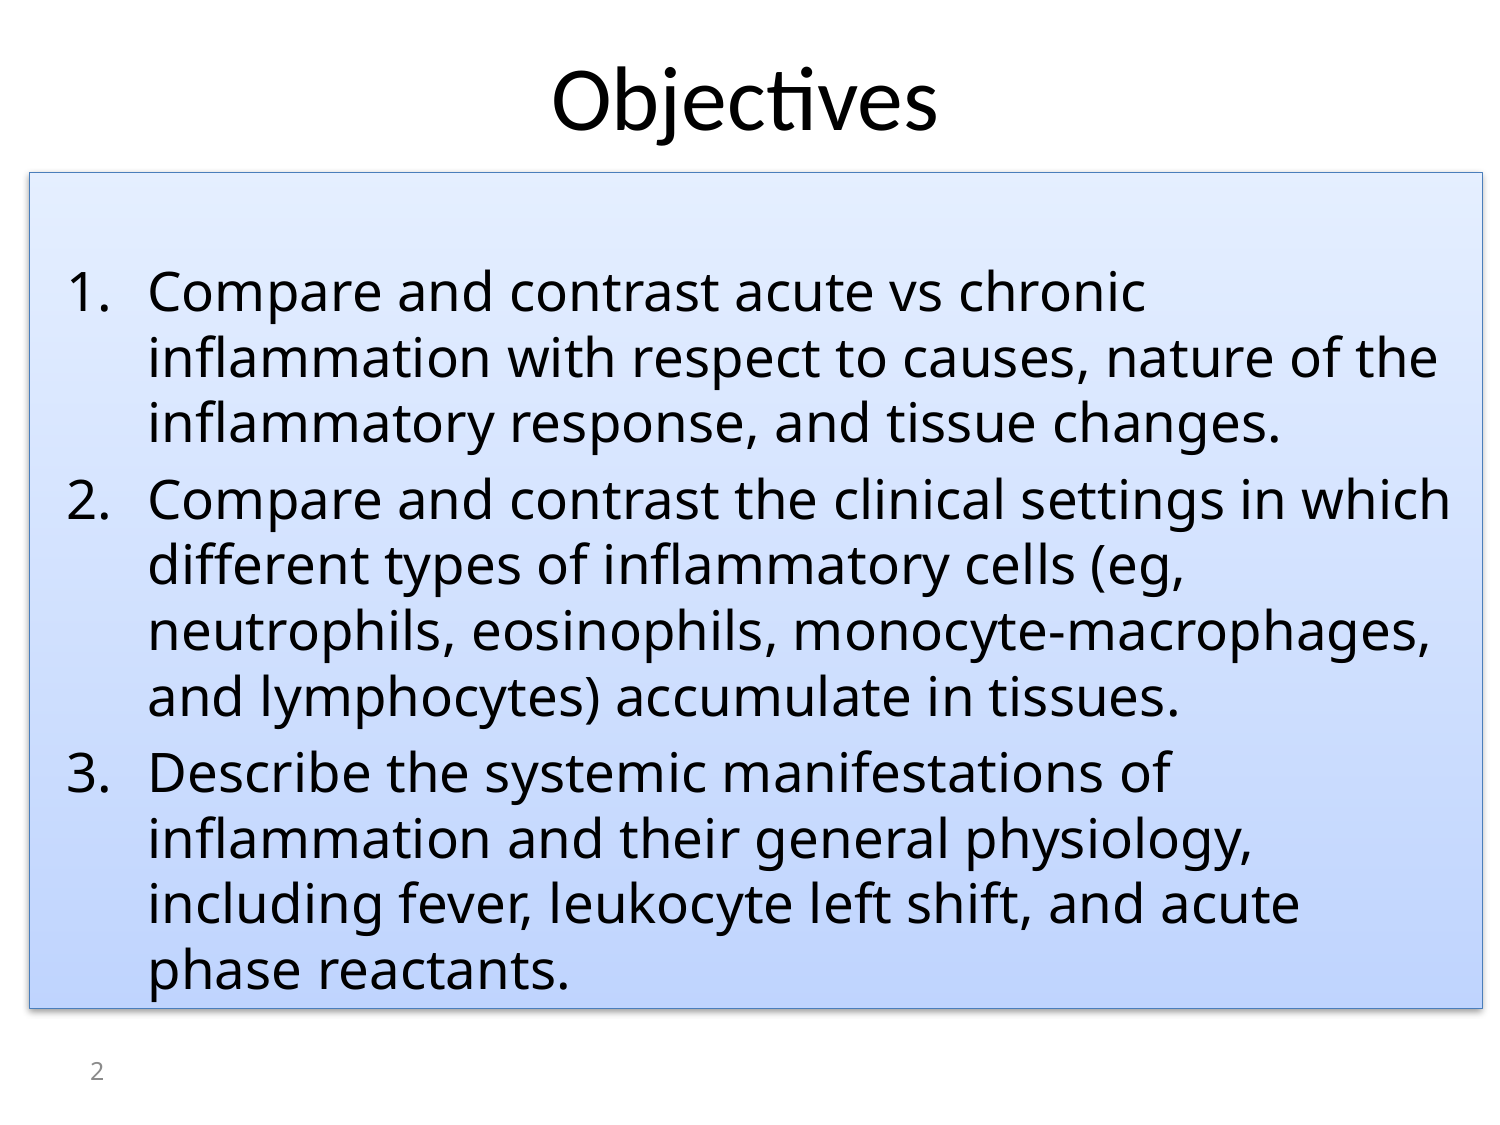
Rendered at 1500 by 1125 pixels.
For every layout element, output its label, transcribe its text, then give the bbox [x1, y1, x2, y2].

title Objectives [70, 0, 1421, 170]
list Compare and contrast acute vs chronic inflammation with respect to causes, nature of the inflammatory response, and tissue changes. Compare and contrast the clinical settings in which different types of inflammatory cells (eg, neutrophils, eosinophils, monocyte-macrophages, and lymphocytes) accumulate in tissues. Describe the systemic manifestations of inflammation and their general physiology, including fever, leukocyte left shift, and acute phase reactants. [29, 172, 1483, 1009]
slide_number 2 [75, 1042, 425, 1103]
